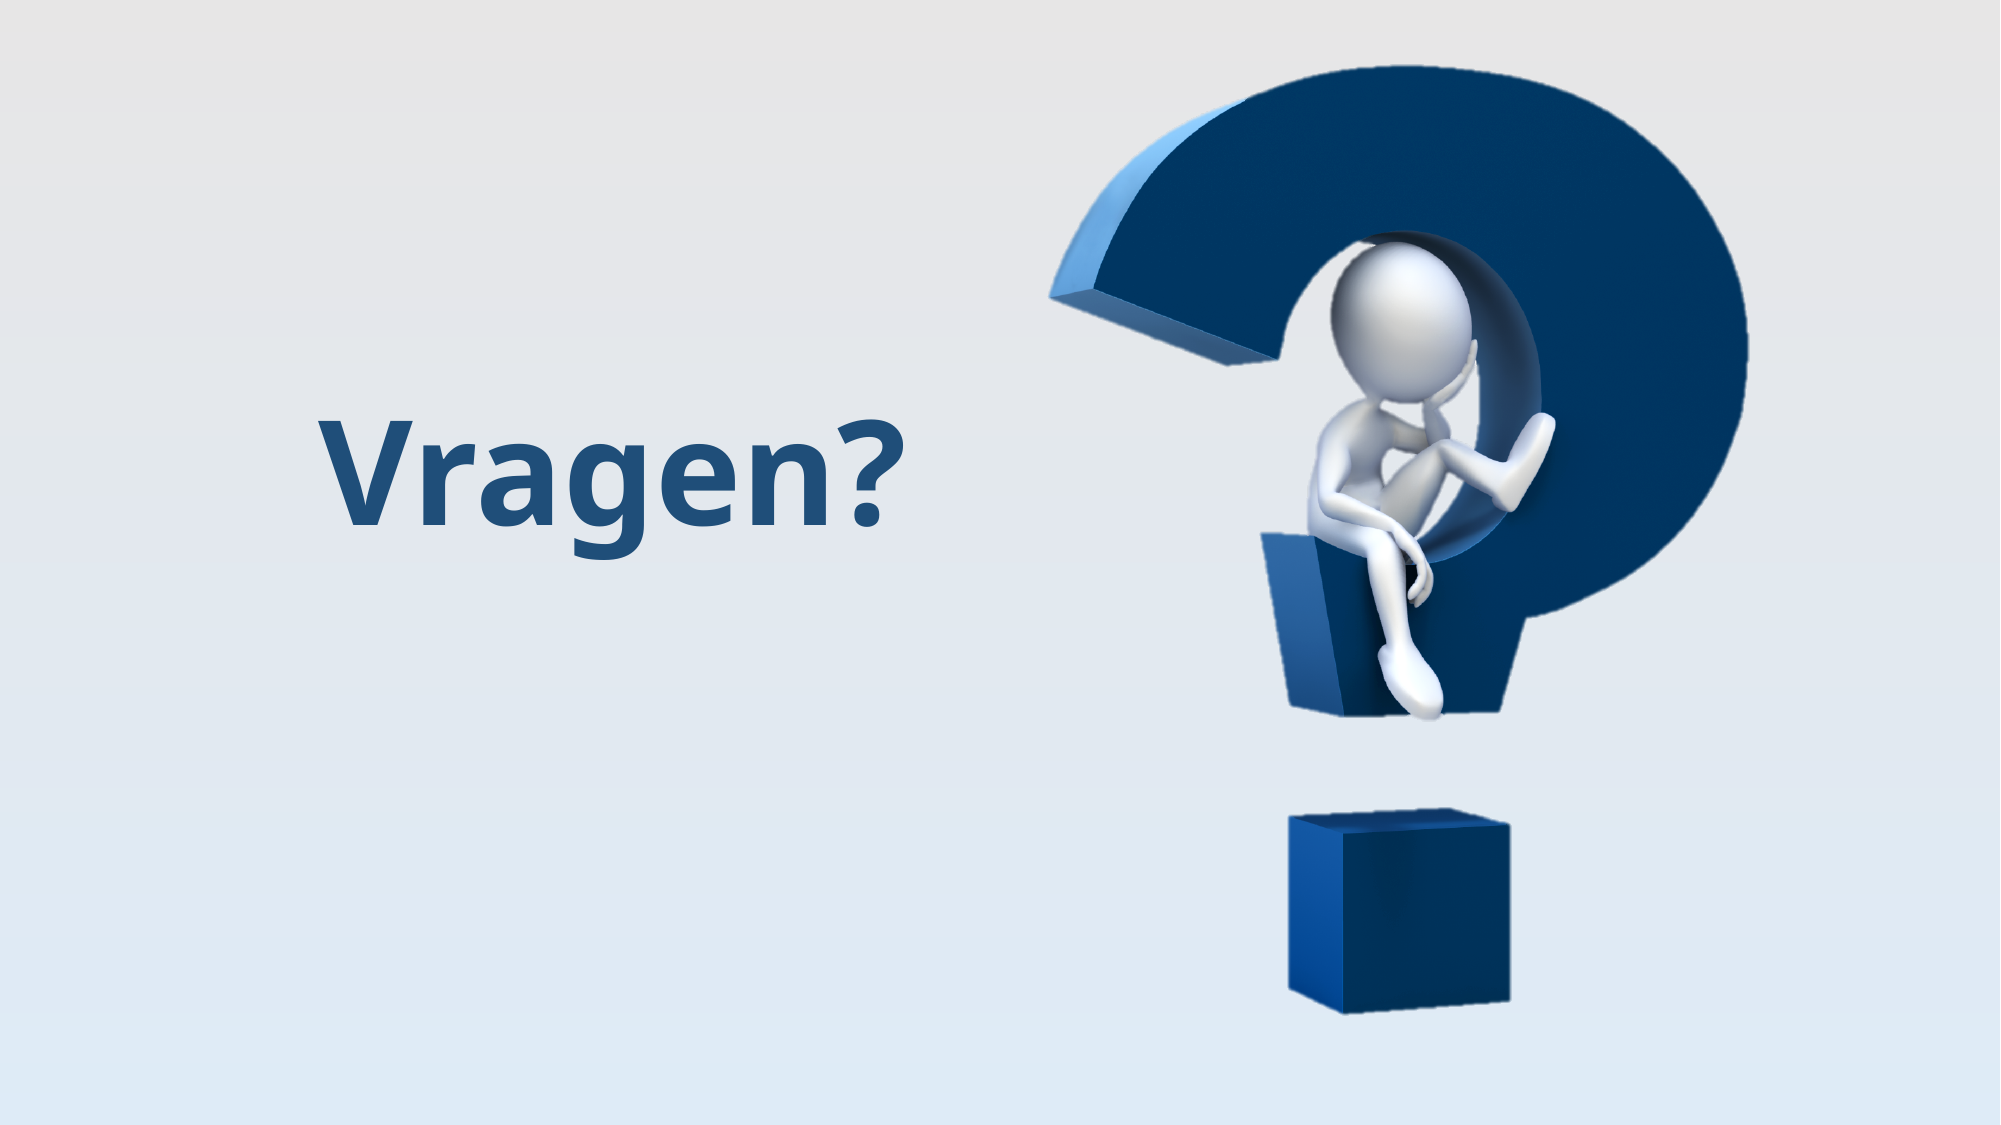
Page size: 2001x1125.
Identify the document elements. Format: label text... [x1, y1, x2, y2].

title Vragen? [231, 369, 825, 587]
picture [825, 40, 1881, 1125]
